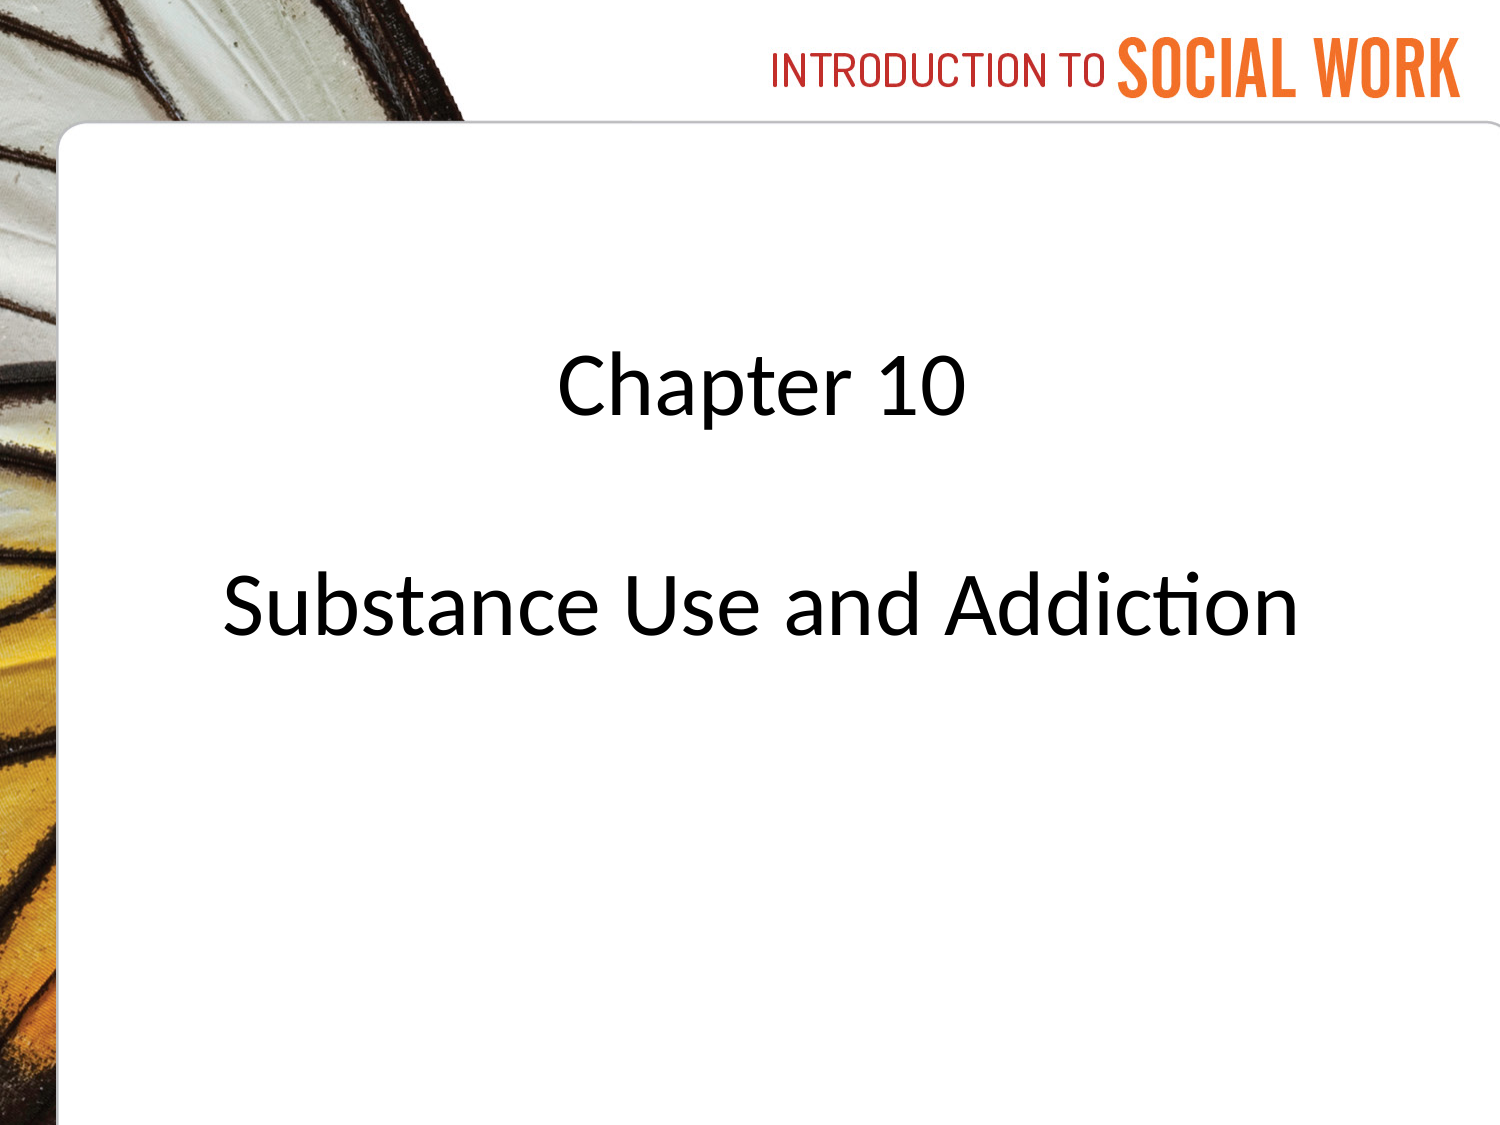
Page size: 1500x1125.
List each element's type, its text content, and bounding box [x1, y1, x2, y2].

title Chapter 10 Substance Use and Addiction [50, 312, 1475, 775]
picture [0, 0, 1500, 1125]
